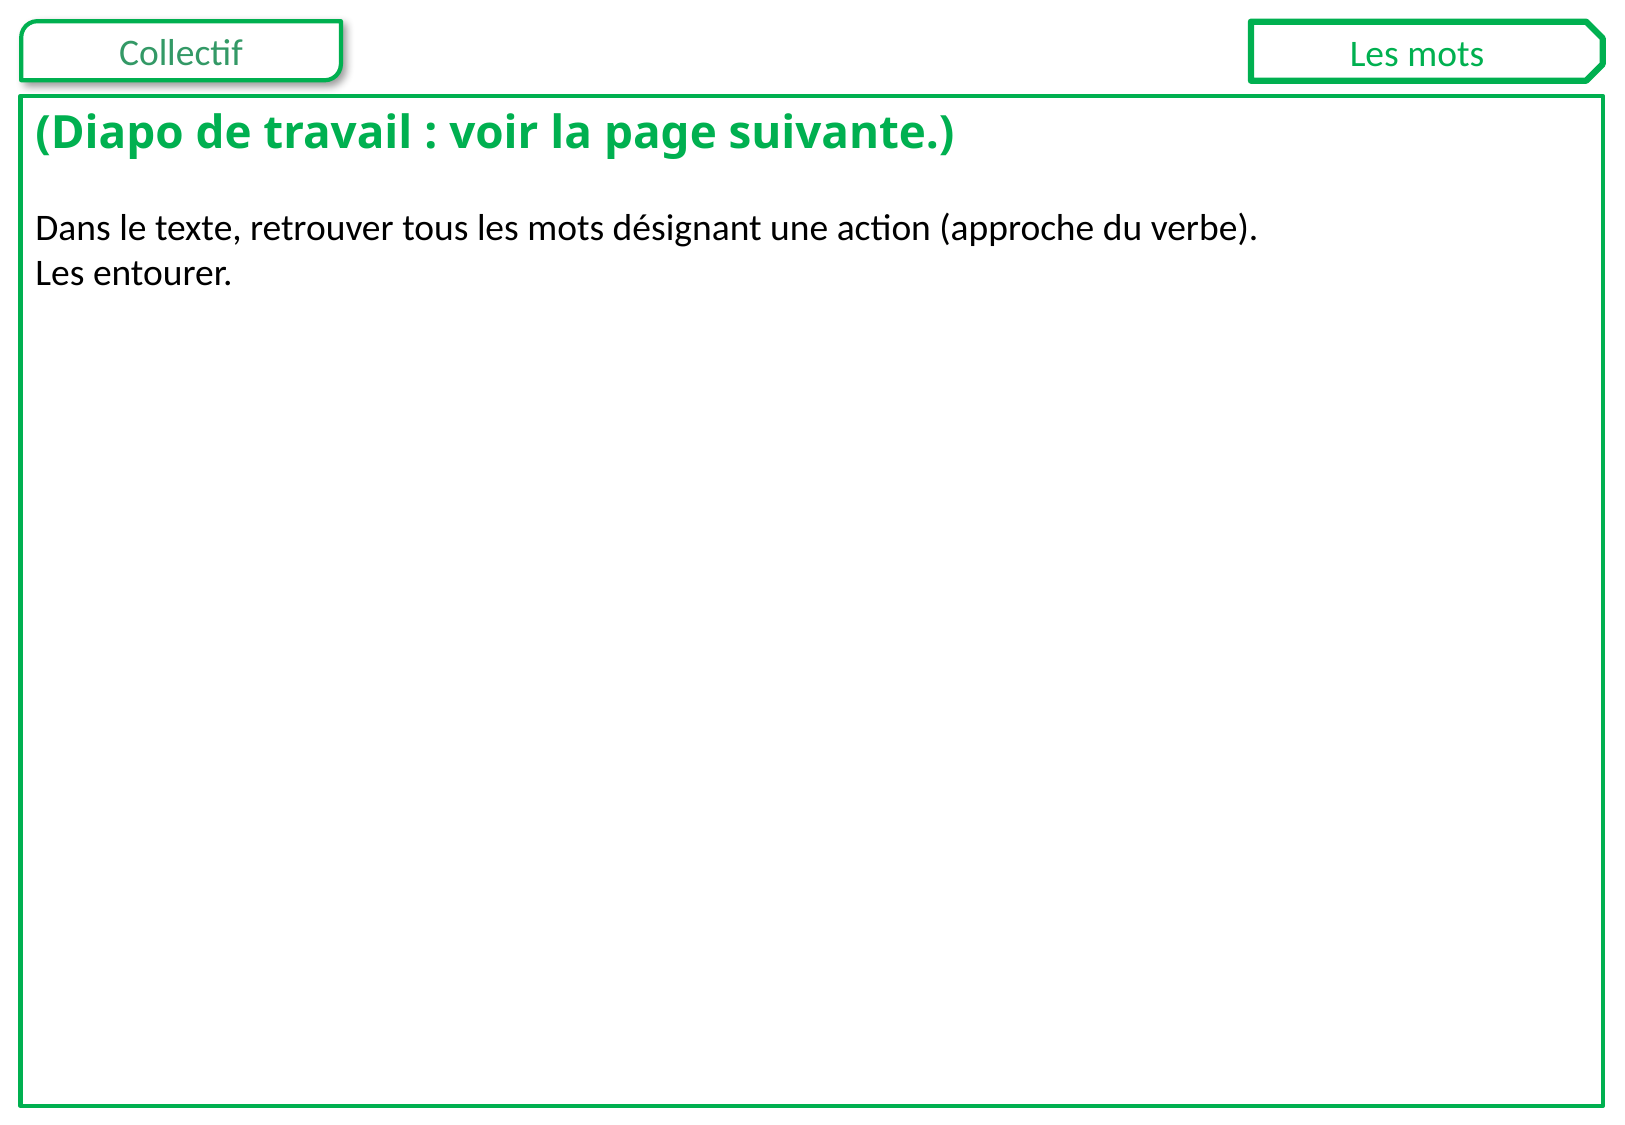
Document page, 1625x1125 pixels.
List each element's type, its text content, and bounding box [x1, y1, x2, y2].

list Les mots [1250, 21, 1584, 81]
list (Diapo de travail : voir la page suivante.) Dans le texte, retrouver tous les mots désignant une action (approche du verbe). Les entourer. [18, 94, 1605, 1108]
